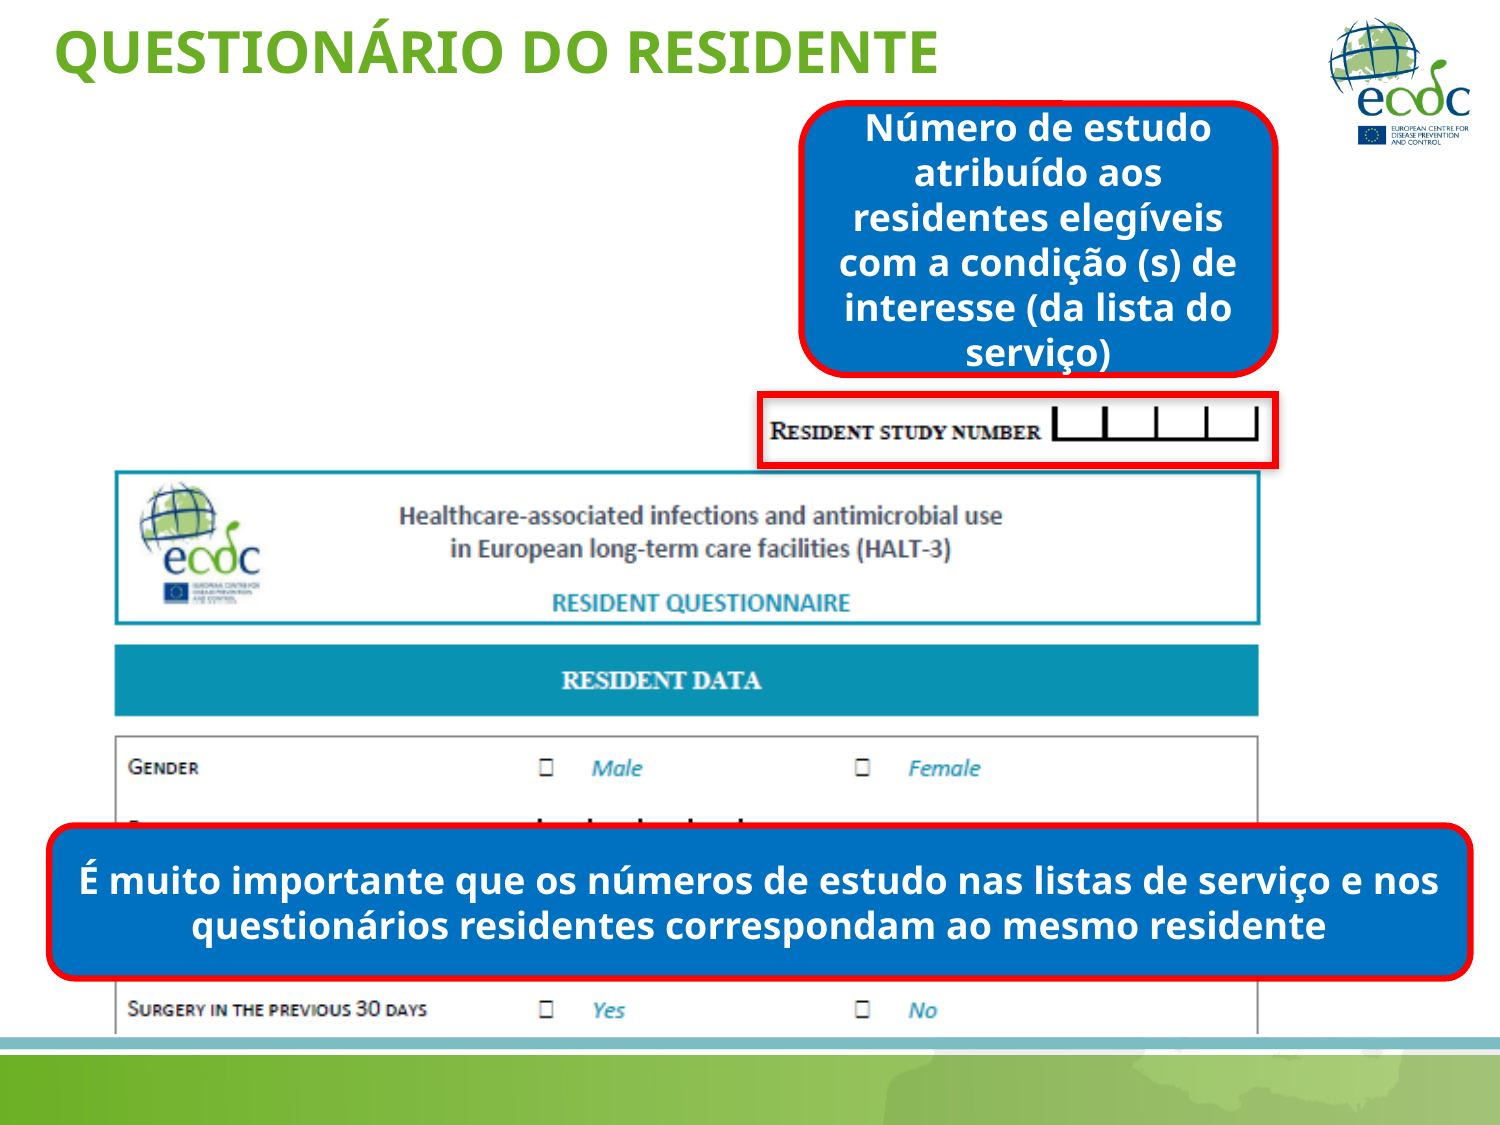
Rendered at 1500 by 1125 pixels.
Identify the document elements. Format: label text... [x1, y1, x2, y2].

picture [0, 1037, 1500, 1125]
text_box É muito importante que os números de estudo nas listas de serviço e nos questionários residentes correspondam ao mesmo residente [46, 823, 87, 981]
picture [1328, 17, 1473, 148]
title QUESTIONÁRIO DO RESIDENTE [53, 23, 1404, 159]
text_box Número de estudo atribuído aos residentes elegíveis com a condição (s) de interesse (da lista do serviço) [799, 159, 1278, 373]
picture [92, 374, 1290, 1034]
text_box É muito importante que os números de estudo nas listas de serviço e nos questionários residentes correspondam ao mesmo residente [1295, 823, 1473, 981]
